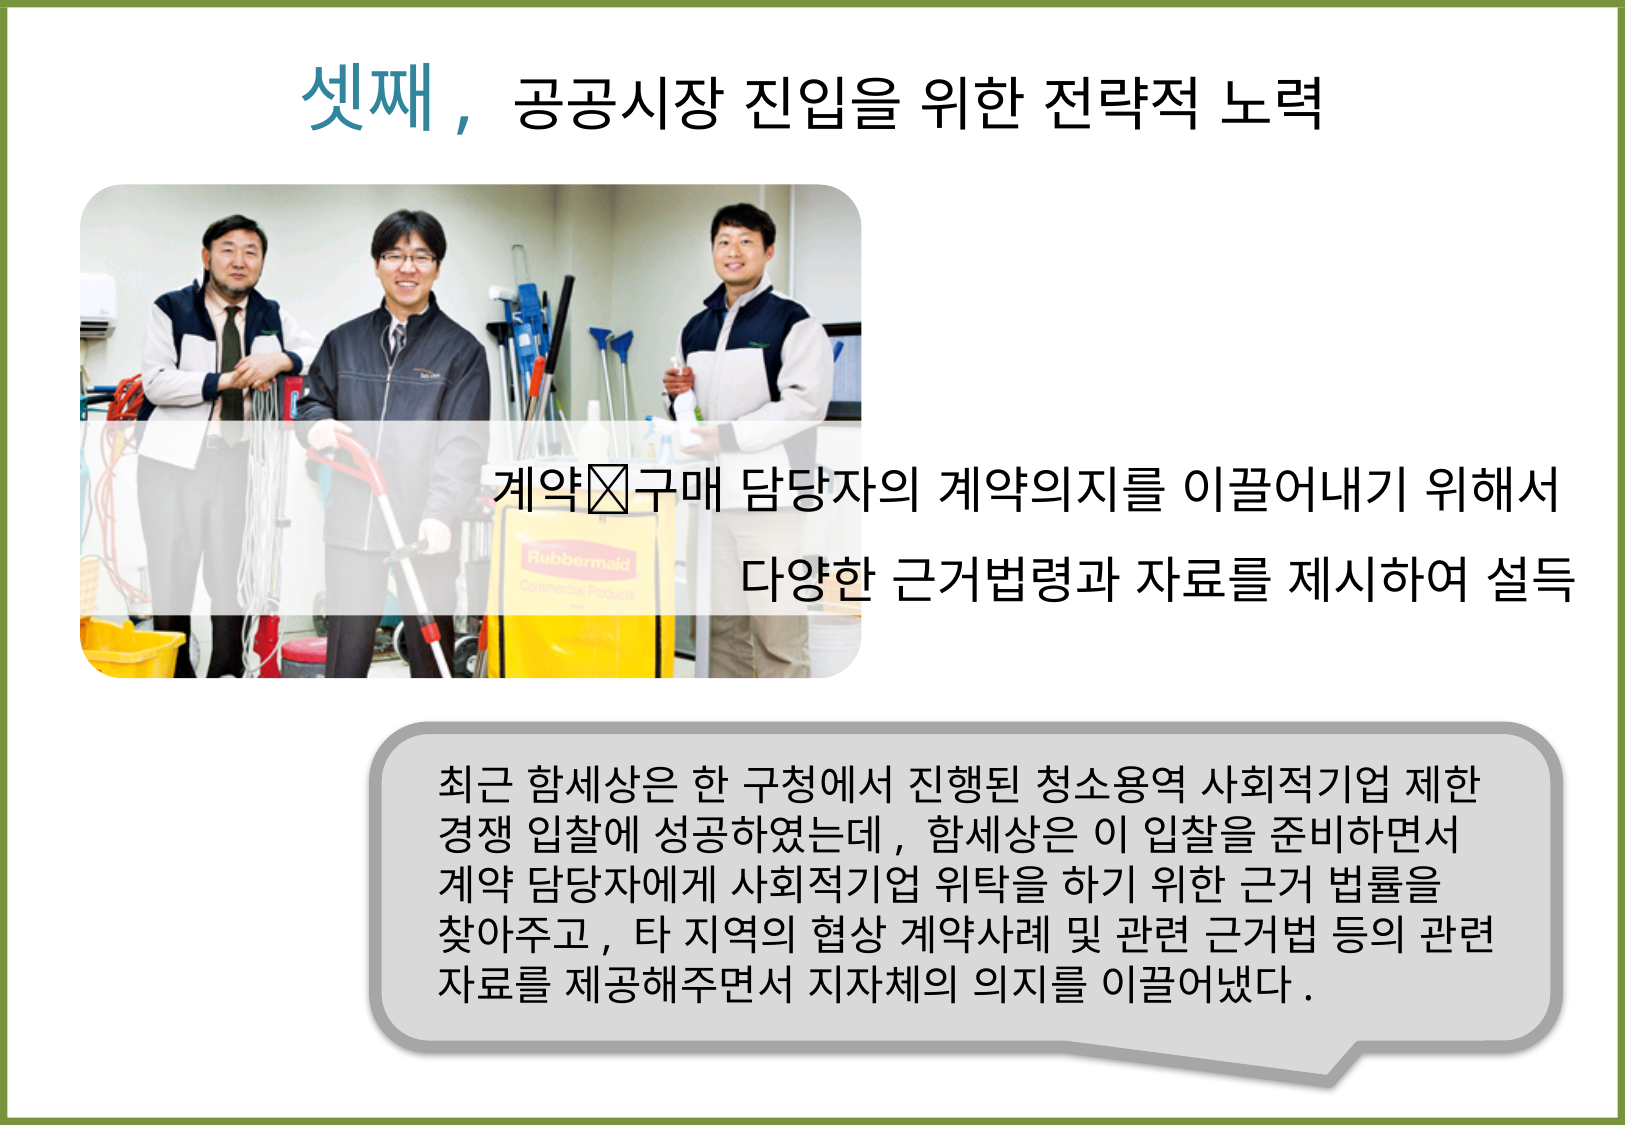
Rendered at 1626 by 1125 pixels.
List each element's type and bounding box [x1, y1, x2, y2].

text_box [0, 0, 1625, 1125]
picture [79, 184, 862, 679]
